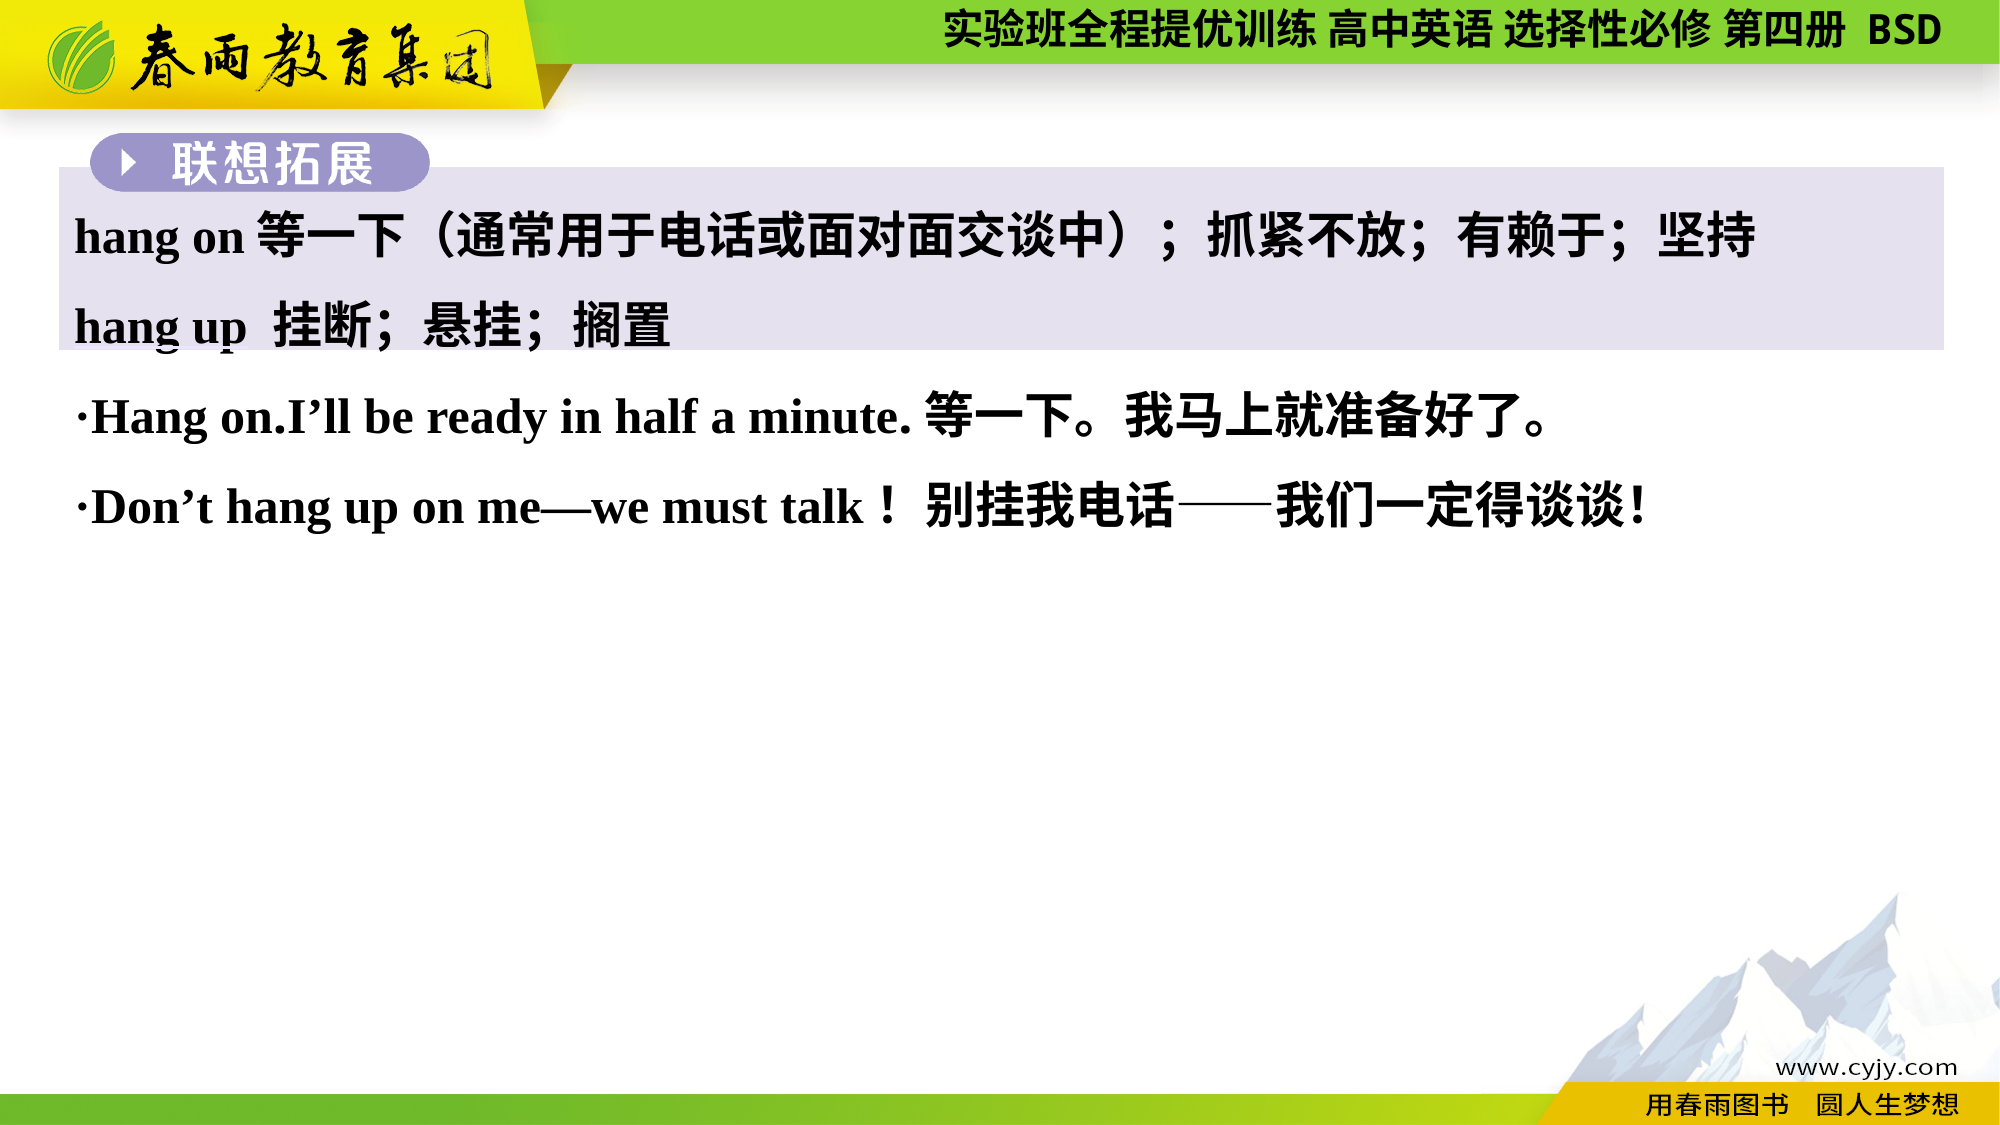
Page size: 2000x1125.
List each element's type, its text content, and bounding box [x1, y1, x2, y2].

list hang on等一下（通常用于电话或面对面交谈中）；抓紧不放；有赖于；坚持 hang up 挂断；悬挂；搁置 ·Hang on.I’ll be ready in half a minute.等一下。我马上就准备好了。 ·Don’t hang up on me—we must talk！别挂我电话——我们一定得谈谈！ [59, 361, 1944, 533]
picture [0, 0, 2000, 1125]
